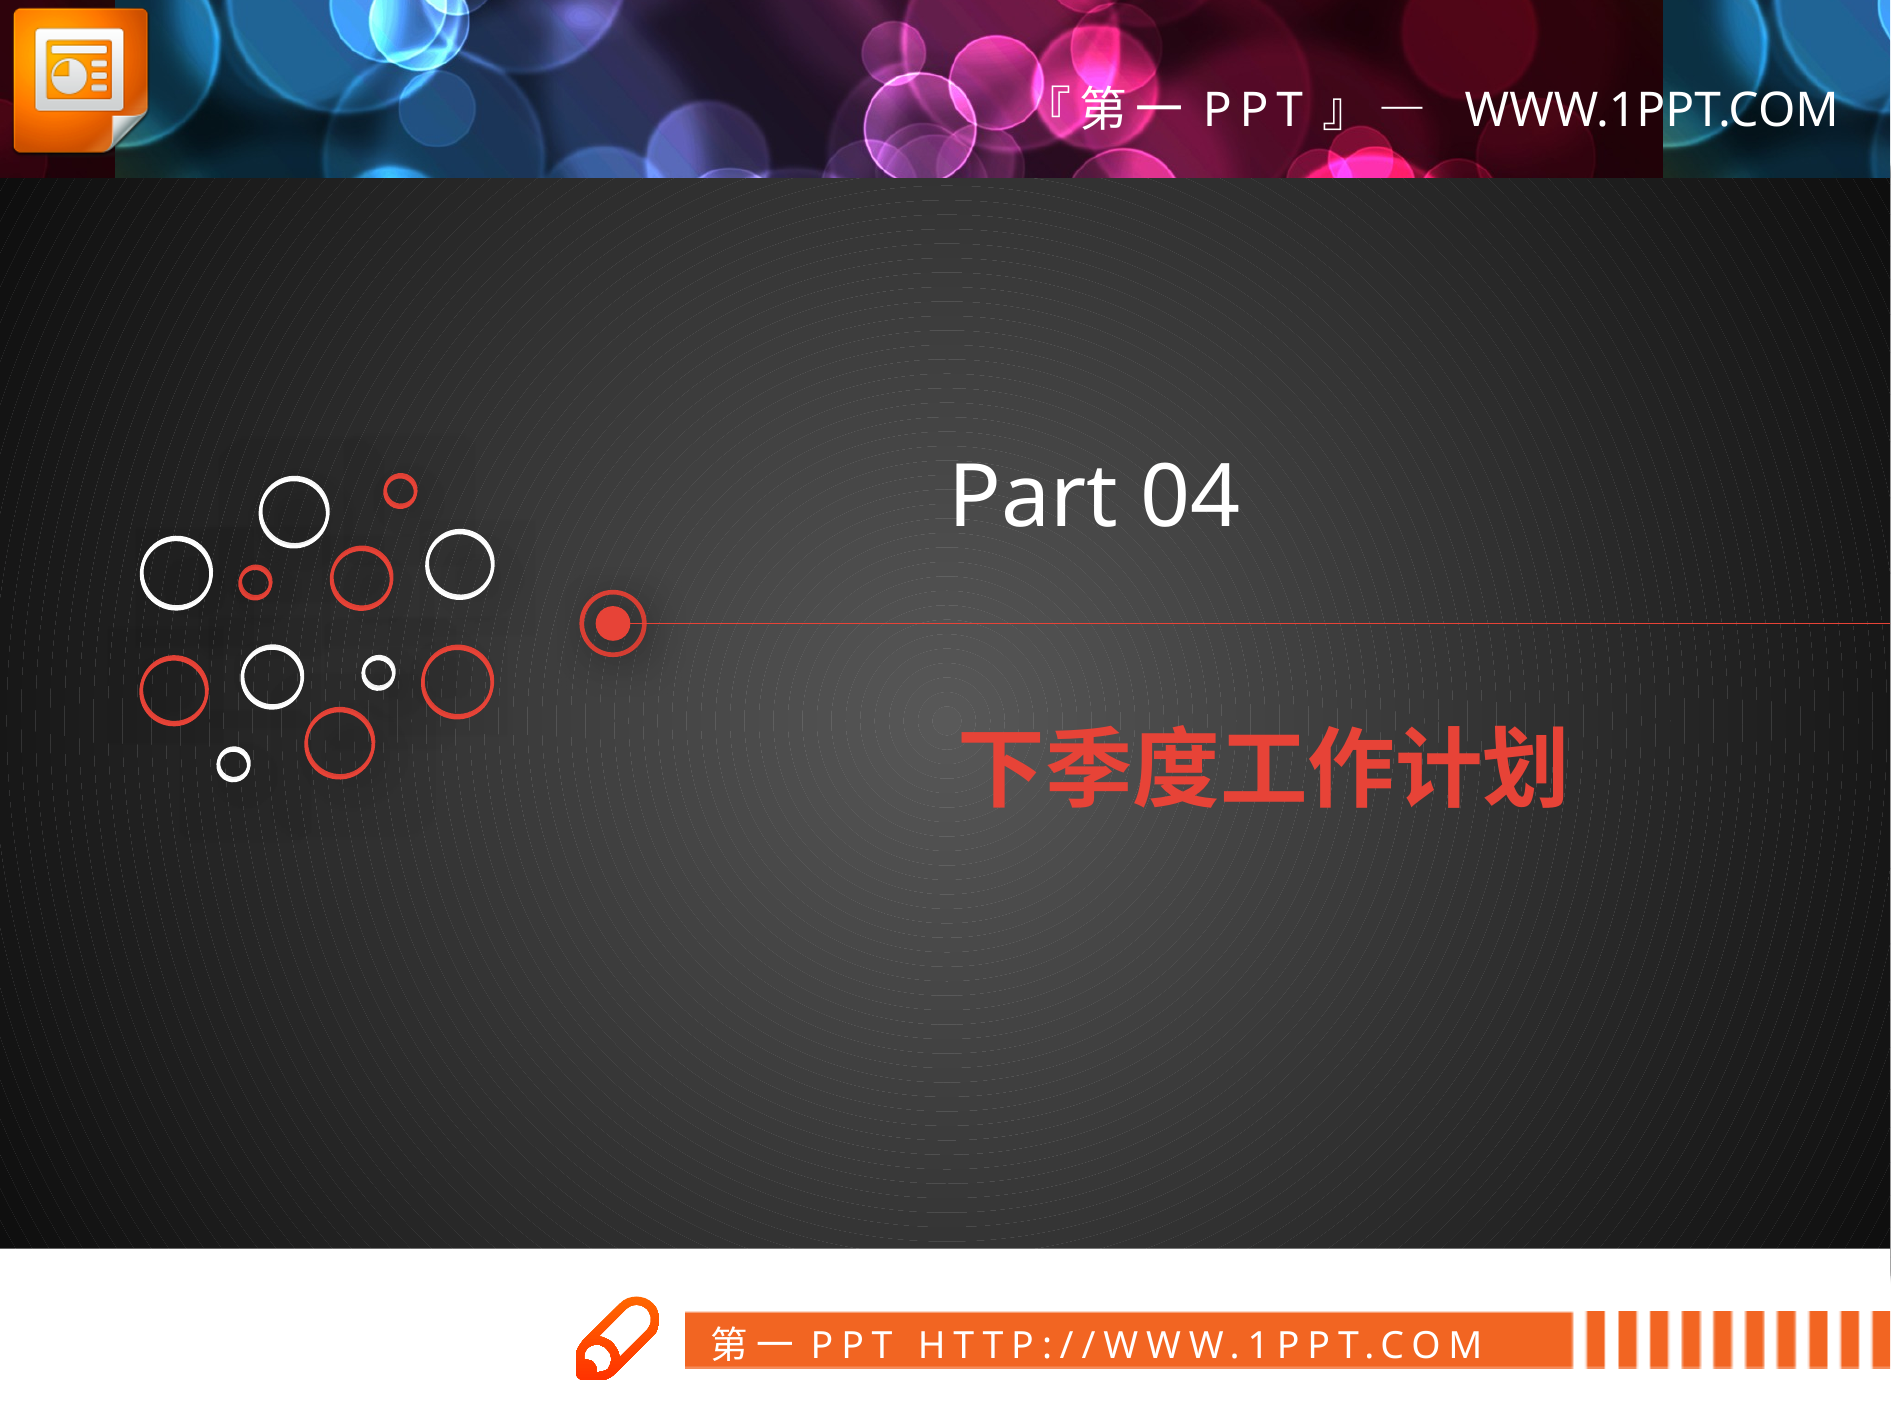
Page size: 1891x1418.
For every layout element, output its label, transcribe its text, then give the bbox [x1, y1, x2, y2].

picture [0, 0, 1891, 178]
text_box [140, 476, 493, 781]
text_box Part 04 [933, 431, 1256, 551]
picture [685, 1311, 1891, 1369]
text_box 下季度工作计划 [942, 705, 1586, 826]
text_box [581, 591, 645, 656]
